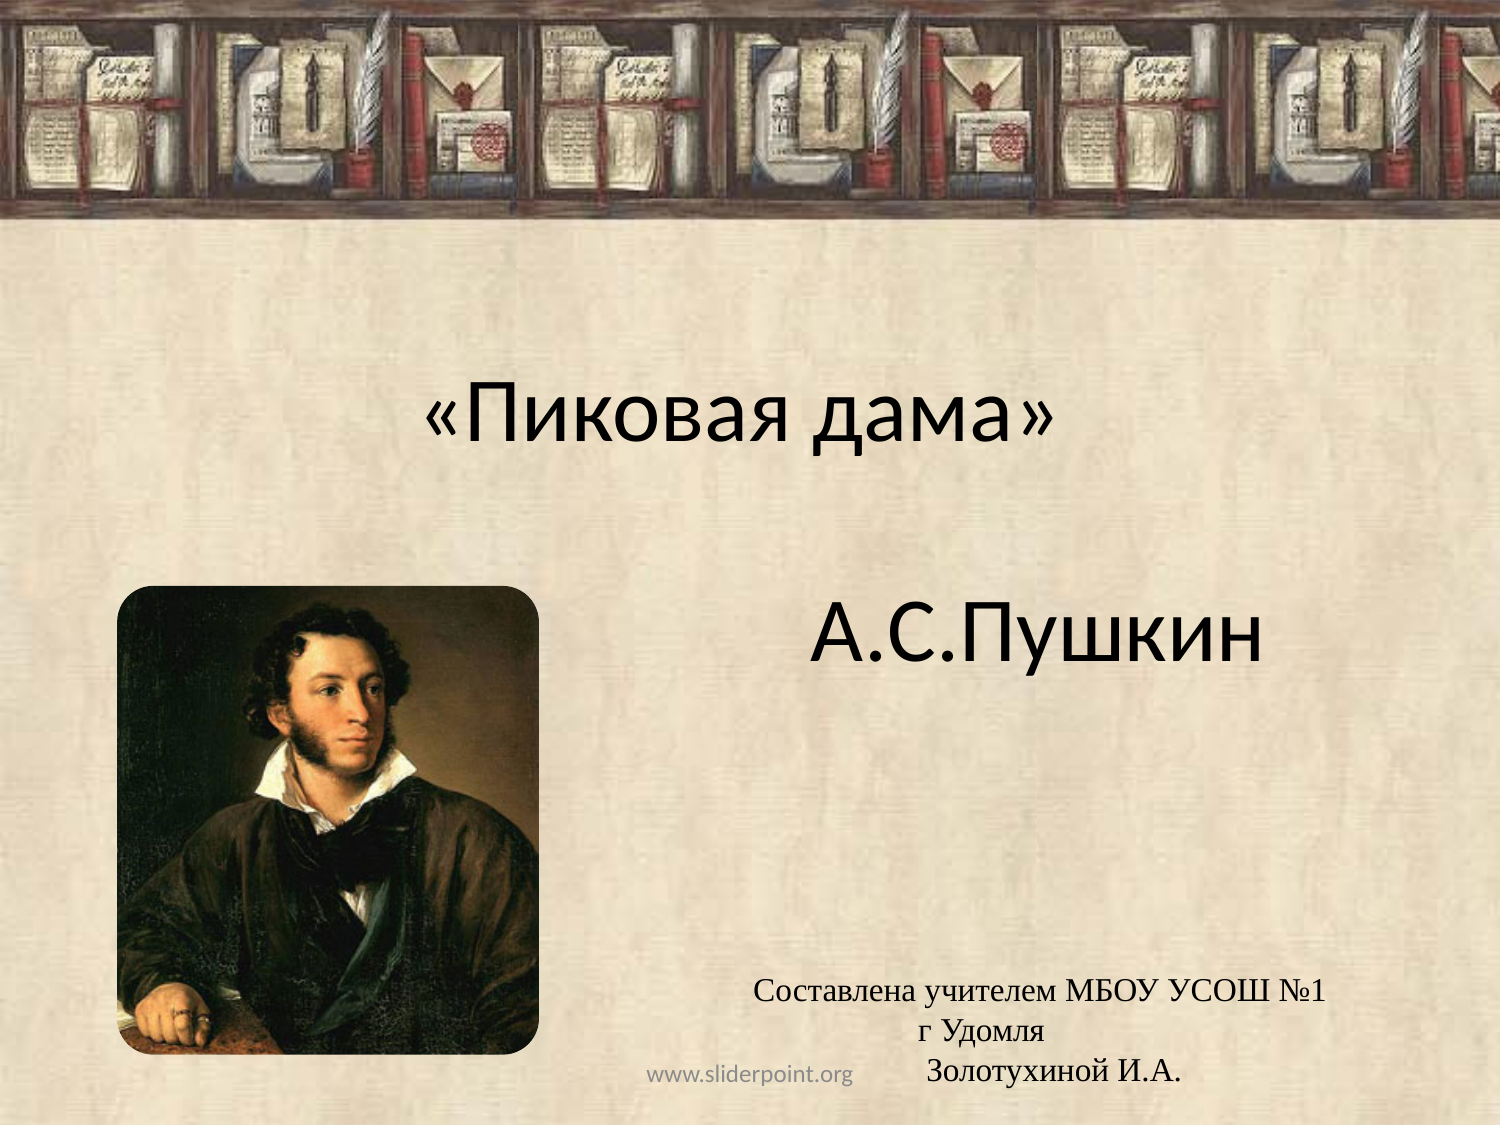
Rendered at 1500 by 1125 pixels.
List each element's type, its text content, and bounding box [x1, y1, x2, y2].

picture [0, 0, 1500, 1125]
text_box Составлена учителем МБОУ УСОШ №1 г Удомля Золотухиной И.А. [738, 960, 1407, 1096]
title «Пиковая дама» А.С.Пушкин [112, 349, 1388, 680]
footer www.sliderpoint.org [512, 1042, 988, 1103]
